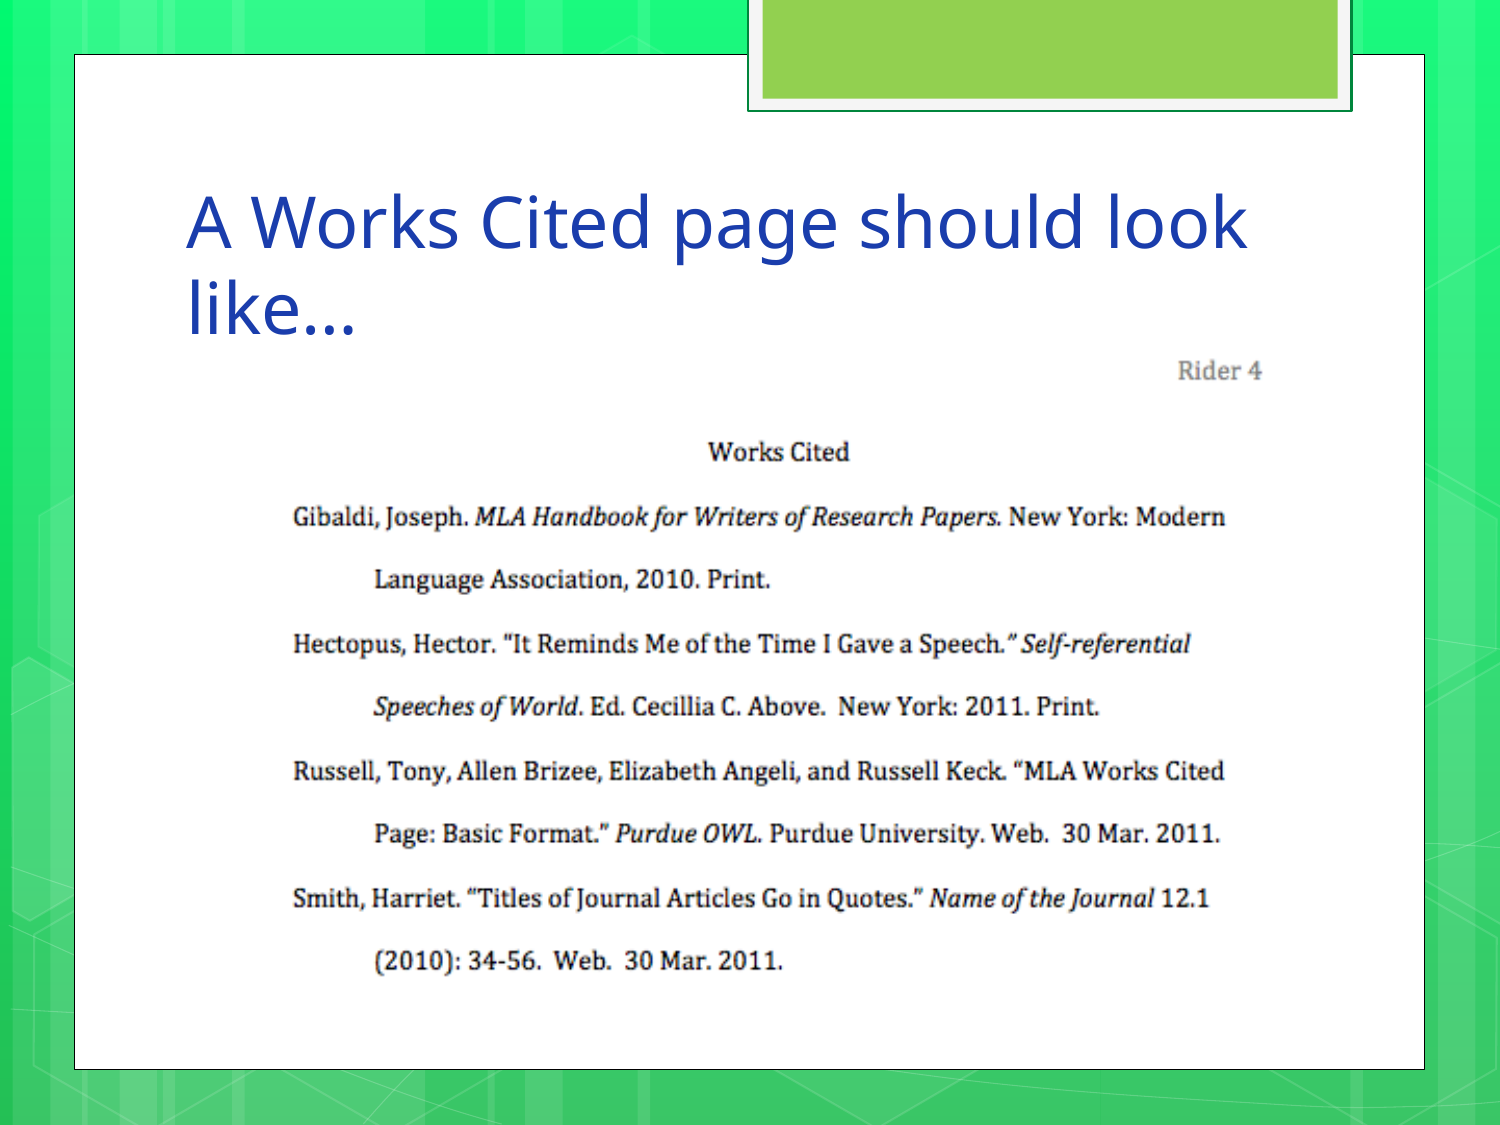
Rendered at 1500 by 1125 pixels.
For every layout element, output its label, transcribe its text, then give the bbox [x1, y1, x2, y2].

picture [287, 349, 1276, 1014]
title A Works Cited page should look like… [171, 168, 1324, 357]
